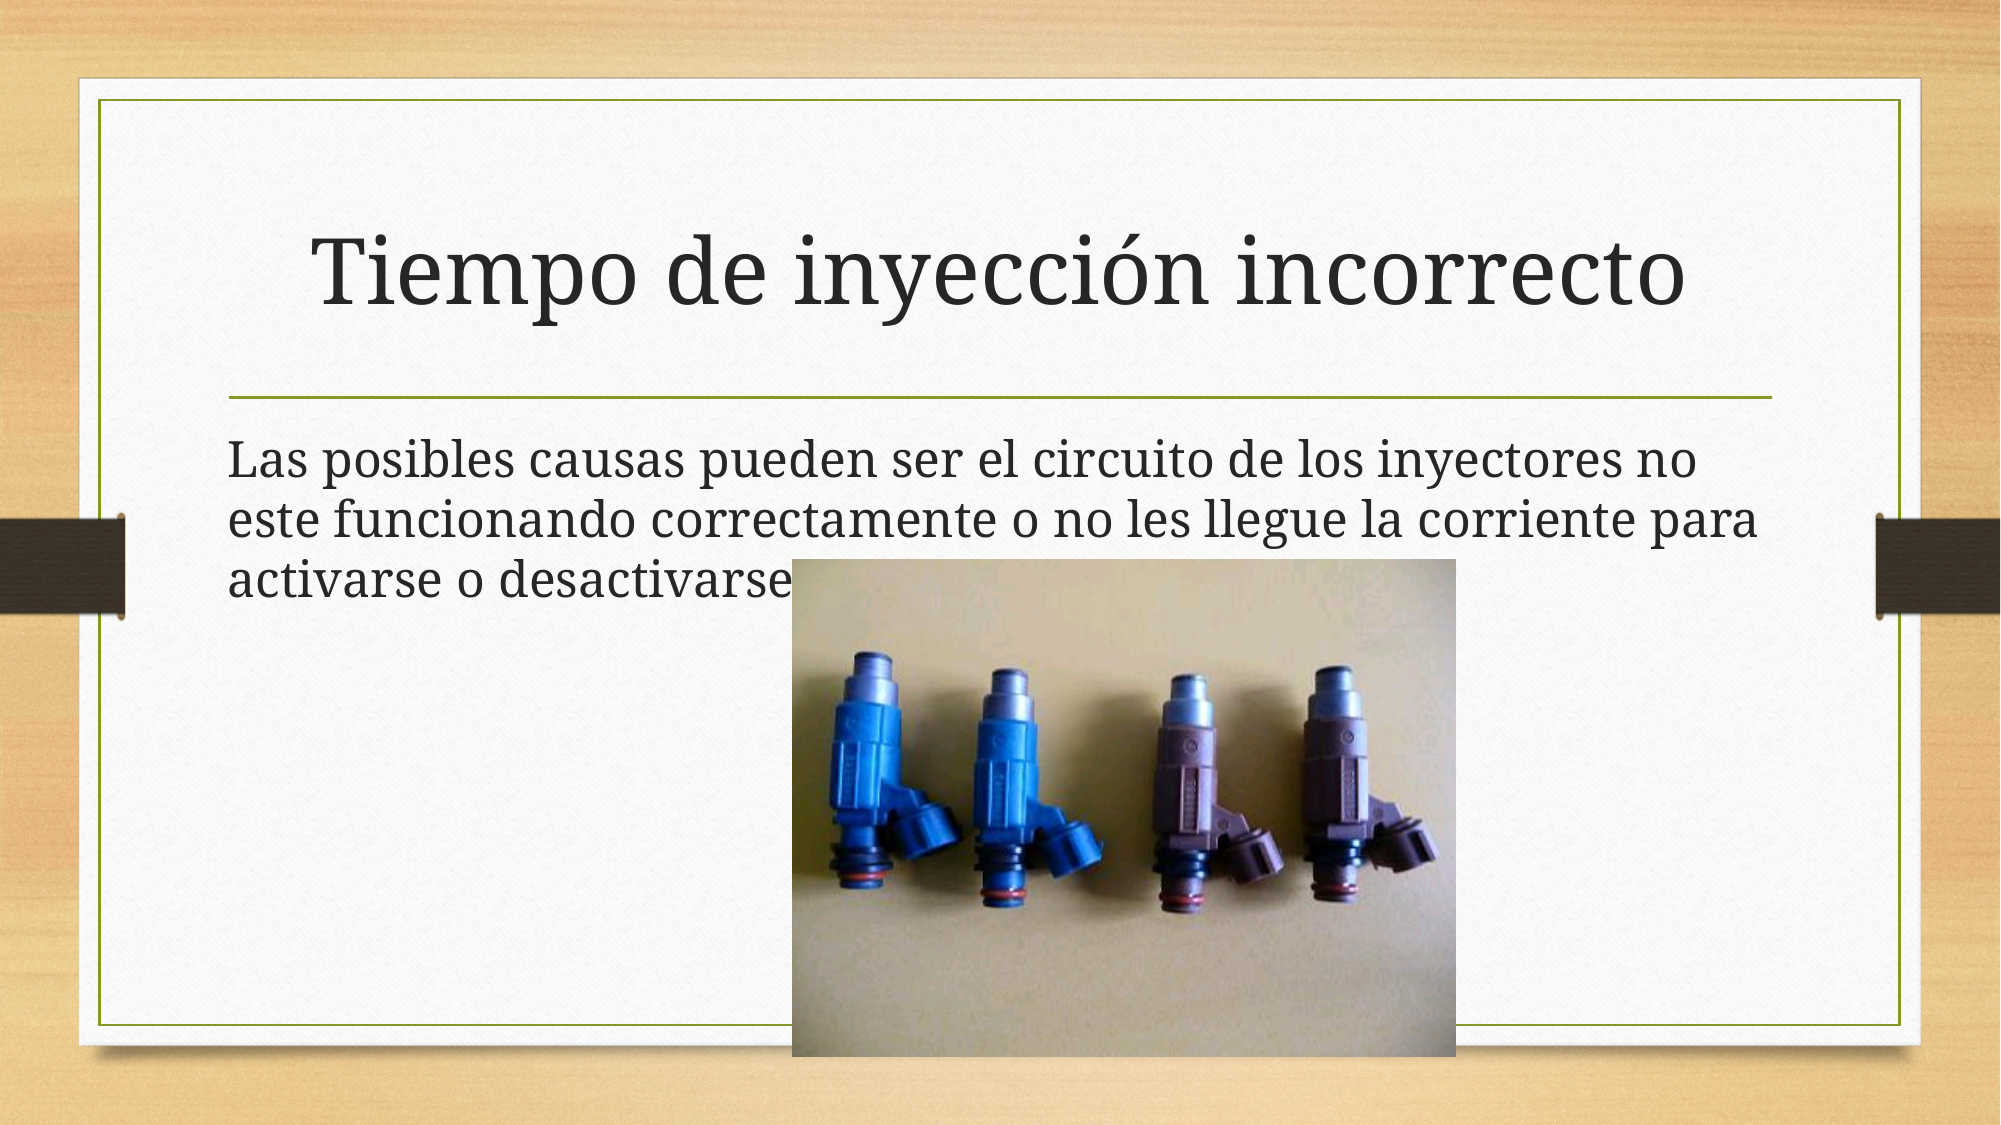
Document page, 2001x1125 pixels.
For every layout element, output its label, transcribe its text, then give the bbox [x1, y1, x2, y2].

title Tiempo de inyección incorrecto [212, 161, 1788, 375]
list Las posibles causas pueden ser el circuito de los inyectores no este funcionando correctamente o no les llegue la corriente para activarse o desactivarse en el tiempo requerido. [212, 419, 1788, 964]
picture [0, 0, 2001, 1125]
